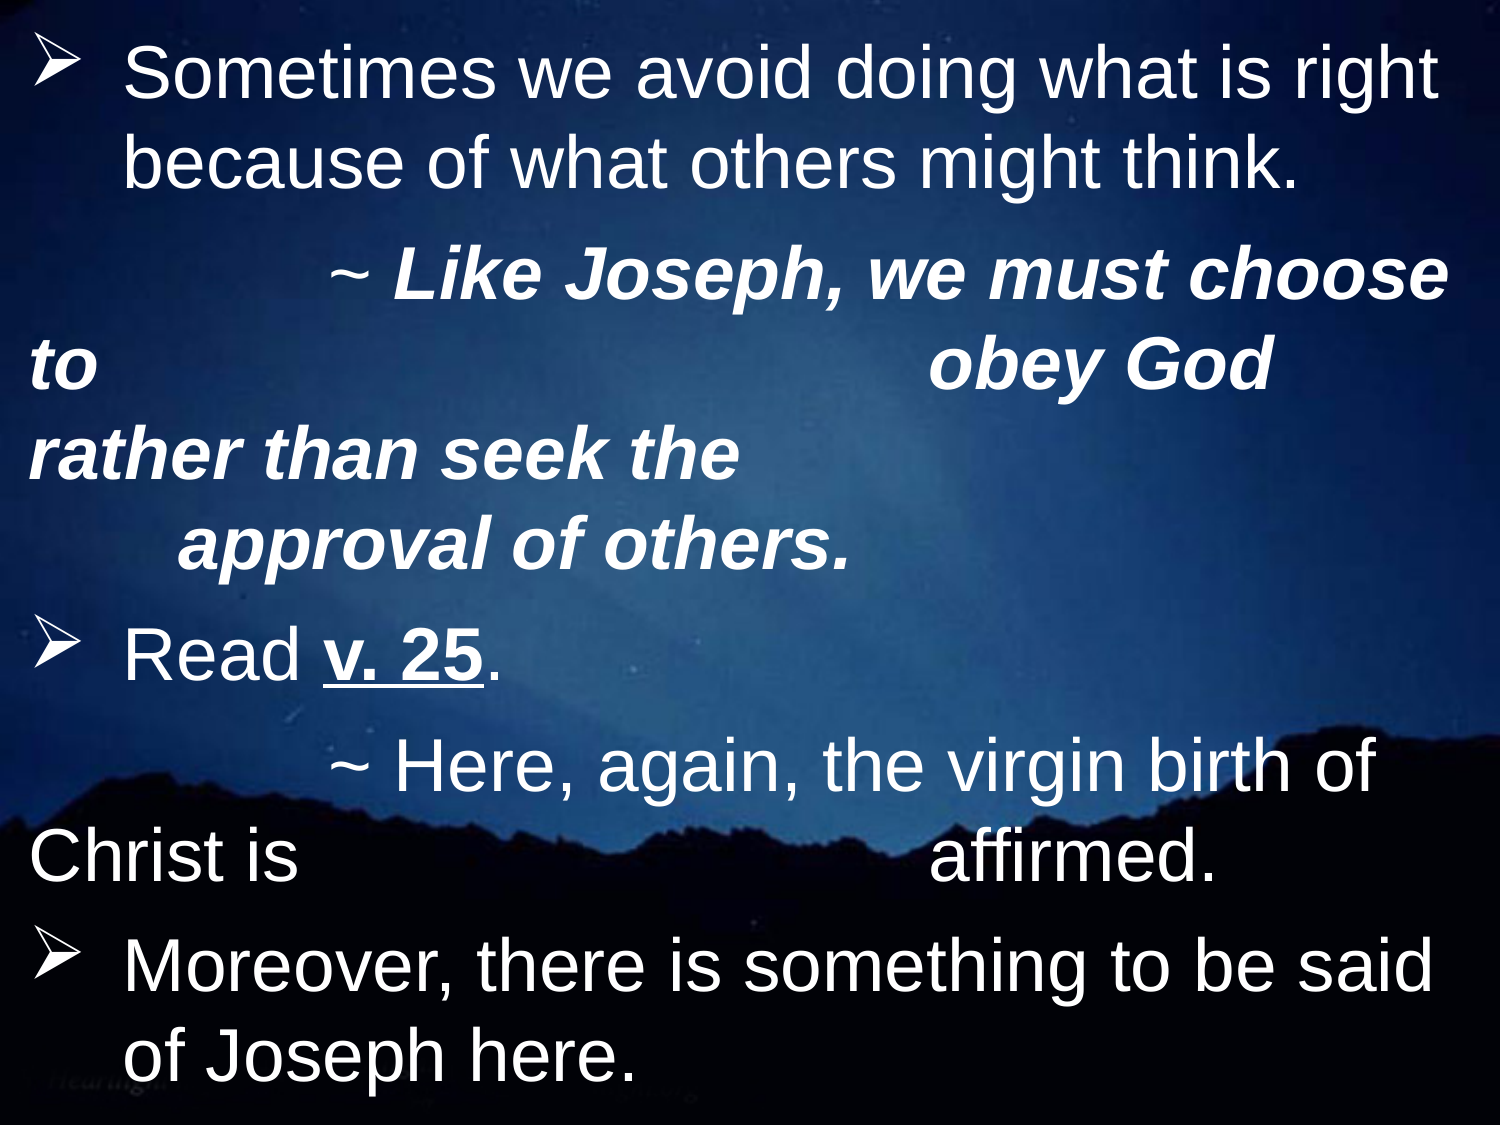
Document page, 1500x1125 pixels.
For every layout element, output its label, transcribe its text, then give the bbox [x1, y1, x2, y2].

subtitle Sometimes we avoid doing what is right because of what others might think. ~ Like Joseph, we must choose to obey God rather than seek the approval of others. Read v. 25. ~ Here, again, the virgin birth of Christ is affirmed. Moreover, there is something to be said of Joseph here. [13, 16, 1484, 1108]
picture [0, 0, 1500, 1125]
